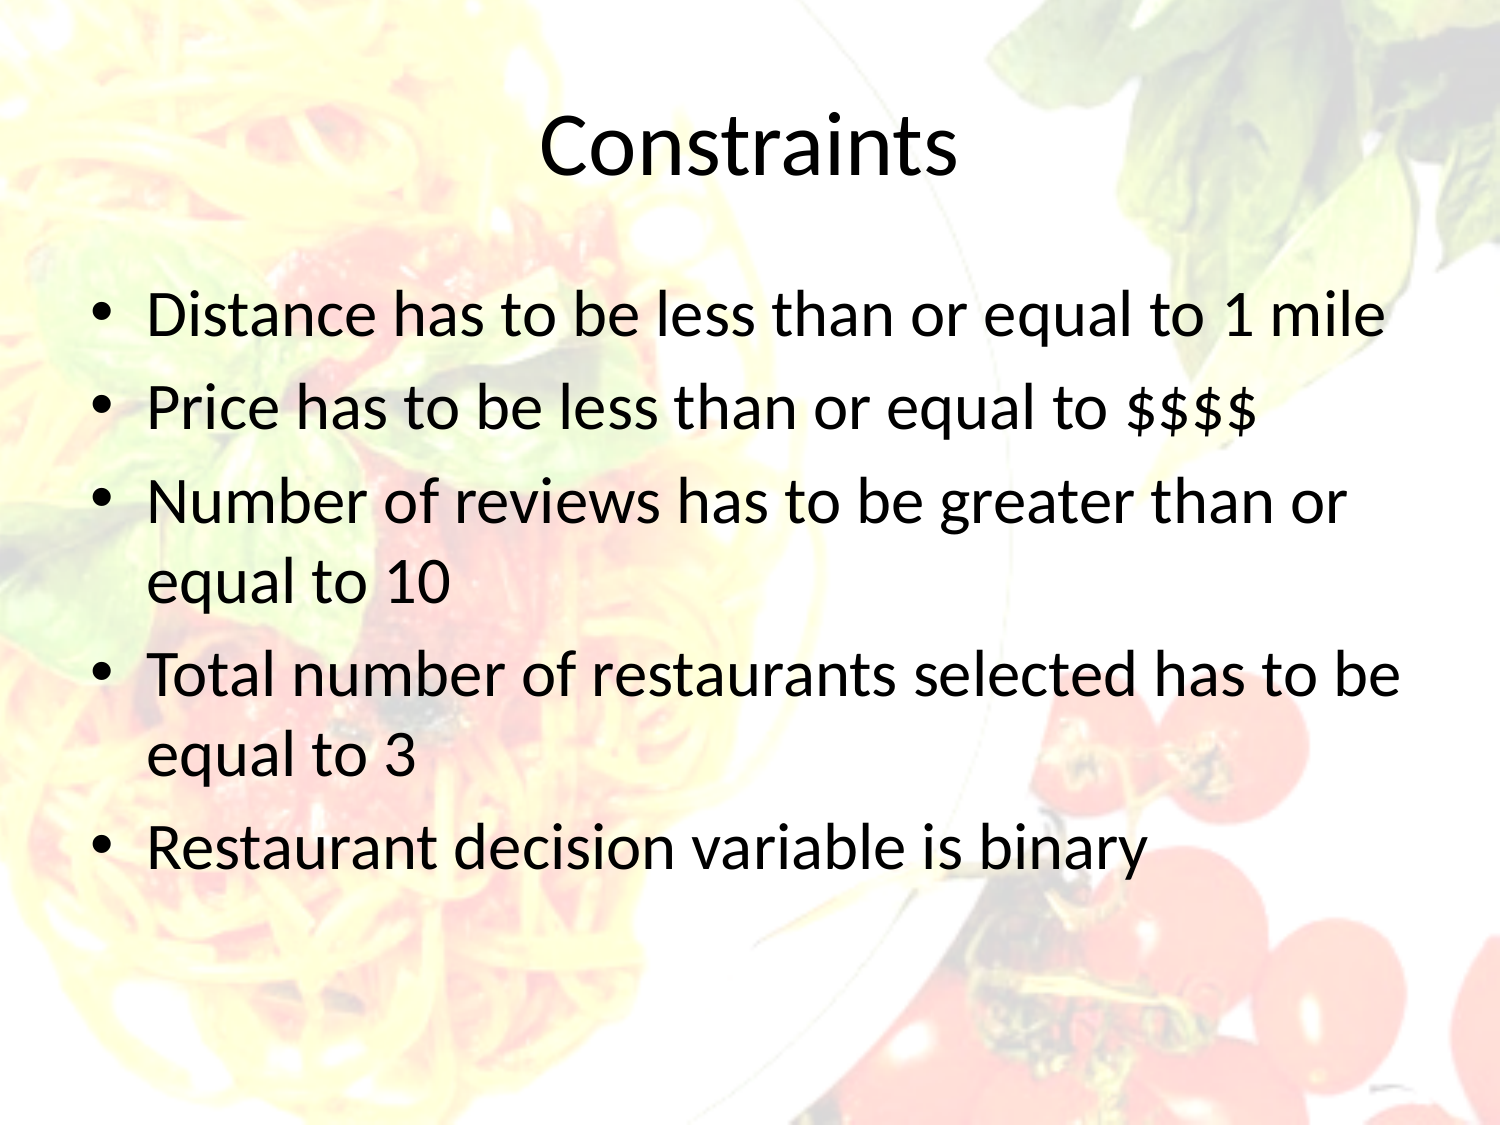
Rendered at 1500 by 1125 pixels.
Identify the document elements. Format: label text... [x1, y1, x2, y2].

title Constraints [75, 45, 1425, 233]
list Distance has to be less than or equal to 1 mile Price has to be less than or equal to $$$$ Number of reviews has to be greater than or equal to 10 Total number of restaurants selected has to be equal to 3 Restaurant decision variable is binary [75, 262, 1425, 1005]
